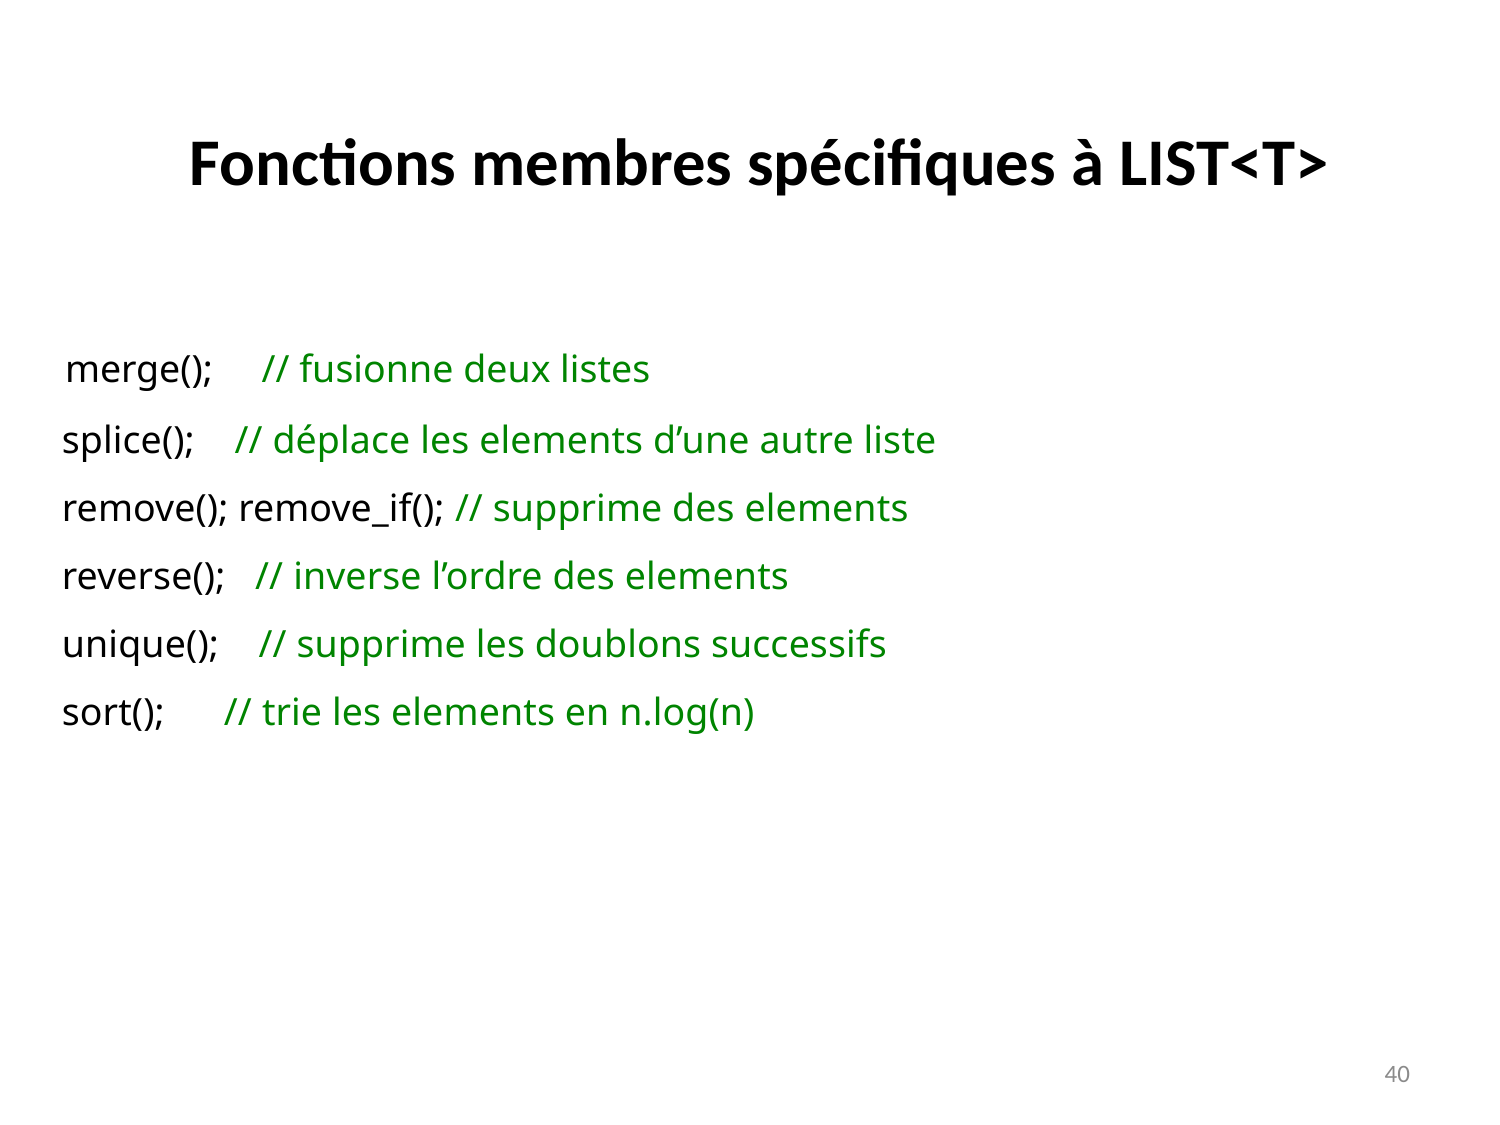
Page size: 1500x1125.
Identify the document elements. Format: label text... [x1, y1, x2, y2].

title Fonctions membres spécifiques à LIST<T> [75, 45, 1425, 219]
list merge(); // fusionne deux listes splice(); // déplace les elements d’une autre liste remove(); remove_if(); // supprime des elements reverse(); // inverse l’ordre des elements unique(); // supprime les doublons successifs sort(); // trie les elements en n.log(n) [17, 219, 1459, 1071]
slide_number 40 [1074, 1042, 1425, 1103]
